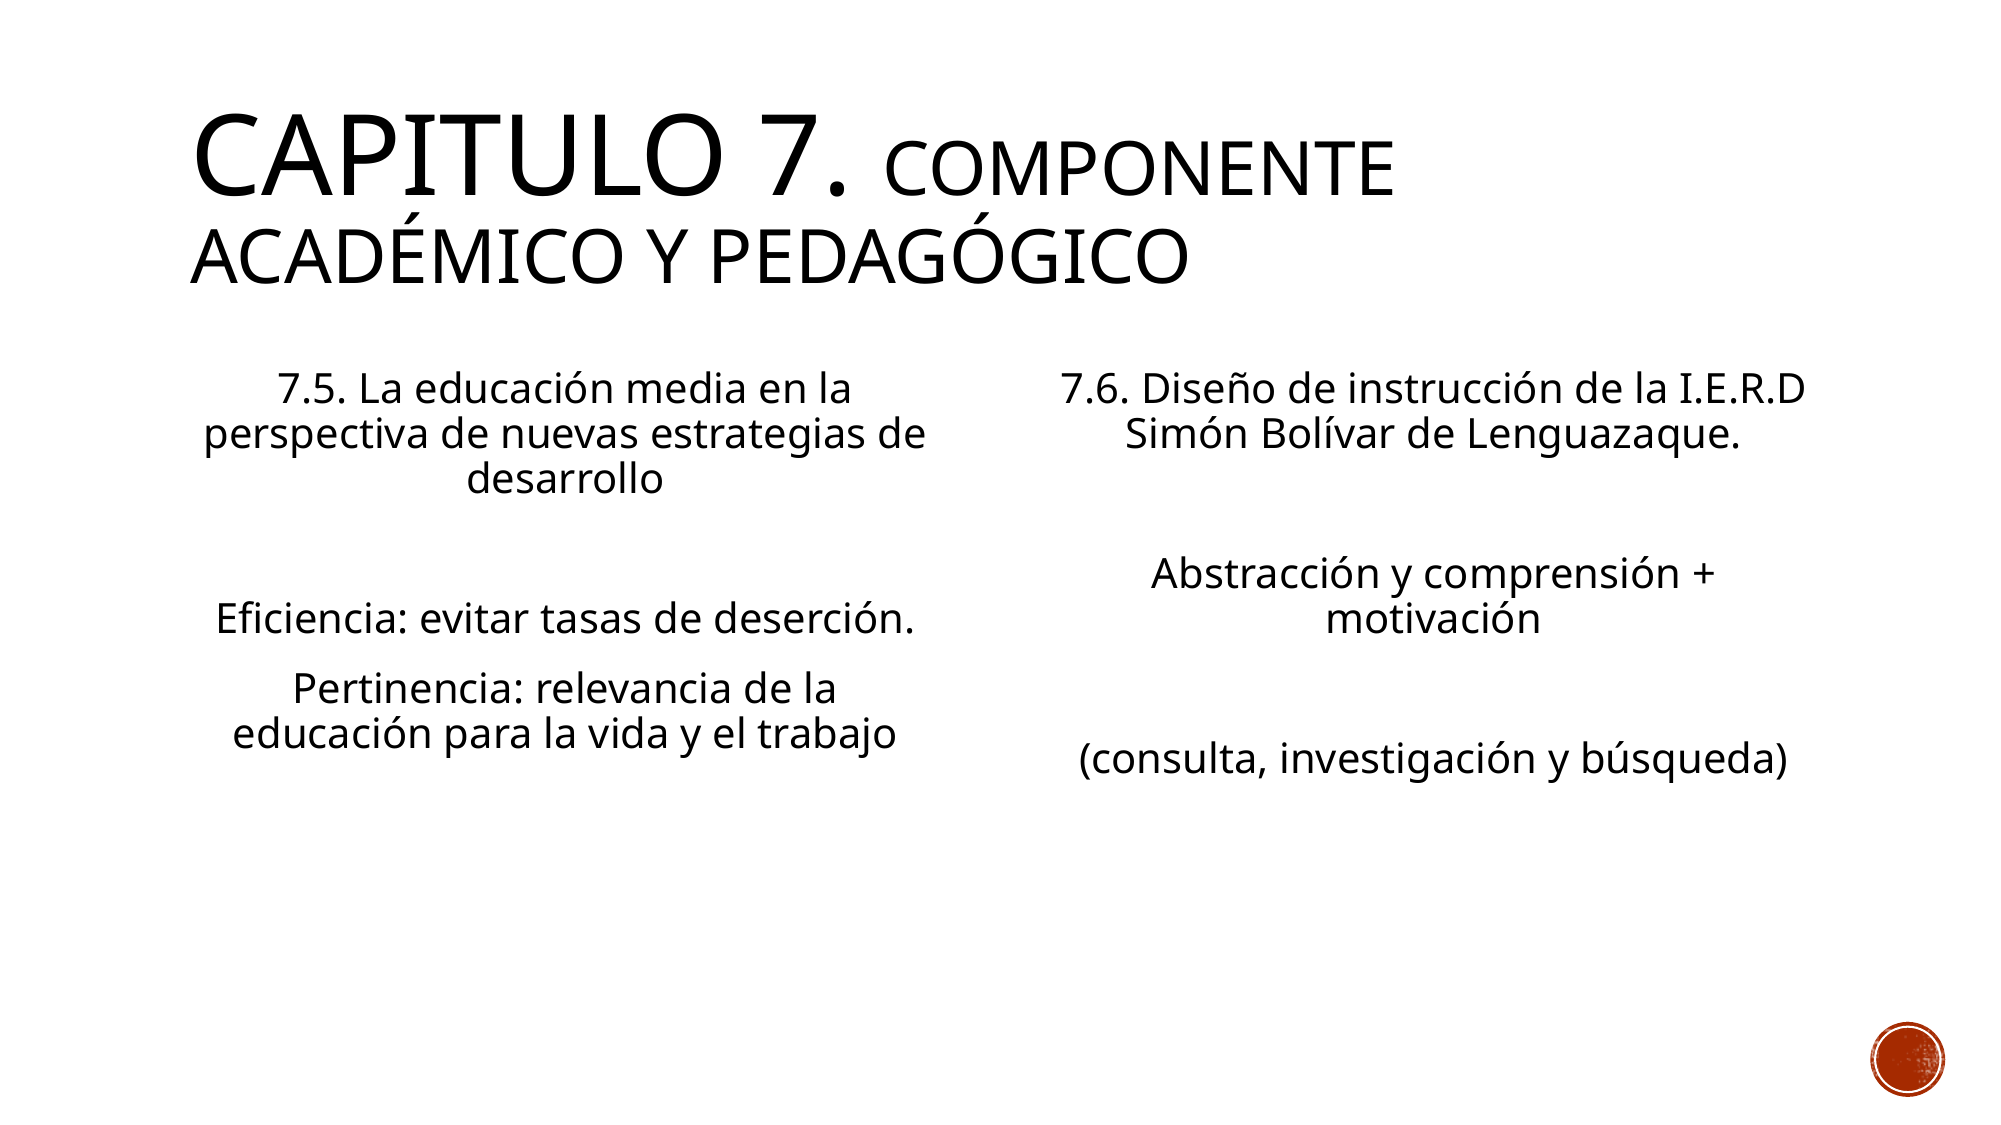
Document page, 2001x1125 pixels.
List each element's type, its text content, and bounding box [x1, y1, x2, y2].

title CAPITULO 7. Componente académico y pedagógico [175, 67, 1826, 331]
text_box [1045, 509, 1726, 953]
list 7.6. Diseño de instrucción de la I.E.R.D Simón Bolívar de Lenguazaque. Abstracción y comprensión + motivación (consulta, investigación y búsqueda) [1043, 360, 1824, 1013]
list 7.5. La educación media en la perspectiva de nuevas estrategias de desarrollo Eficiencia: evitar tasas de deserción. Pertinencia: relevancia de la educación para la vida y el trabajo [175, 360, 956, 1013]
